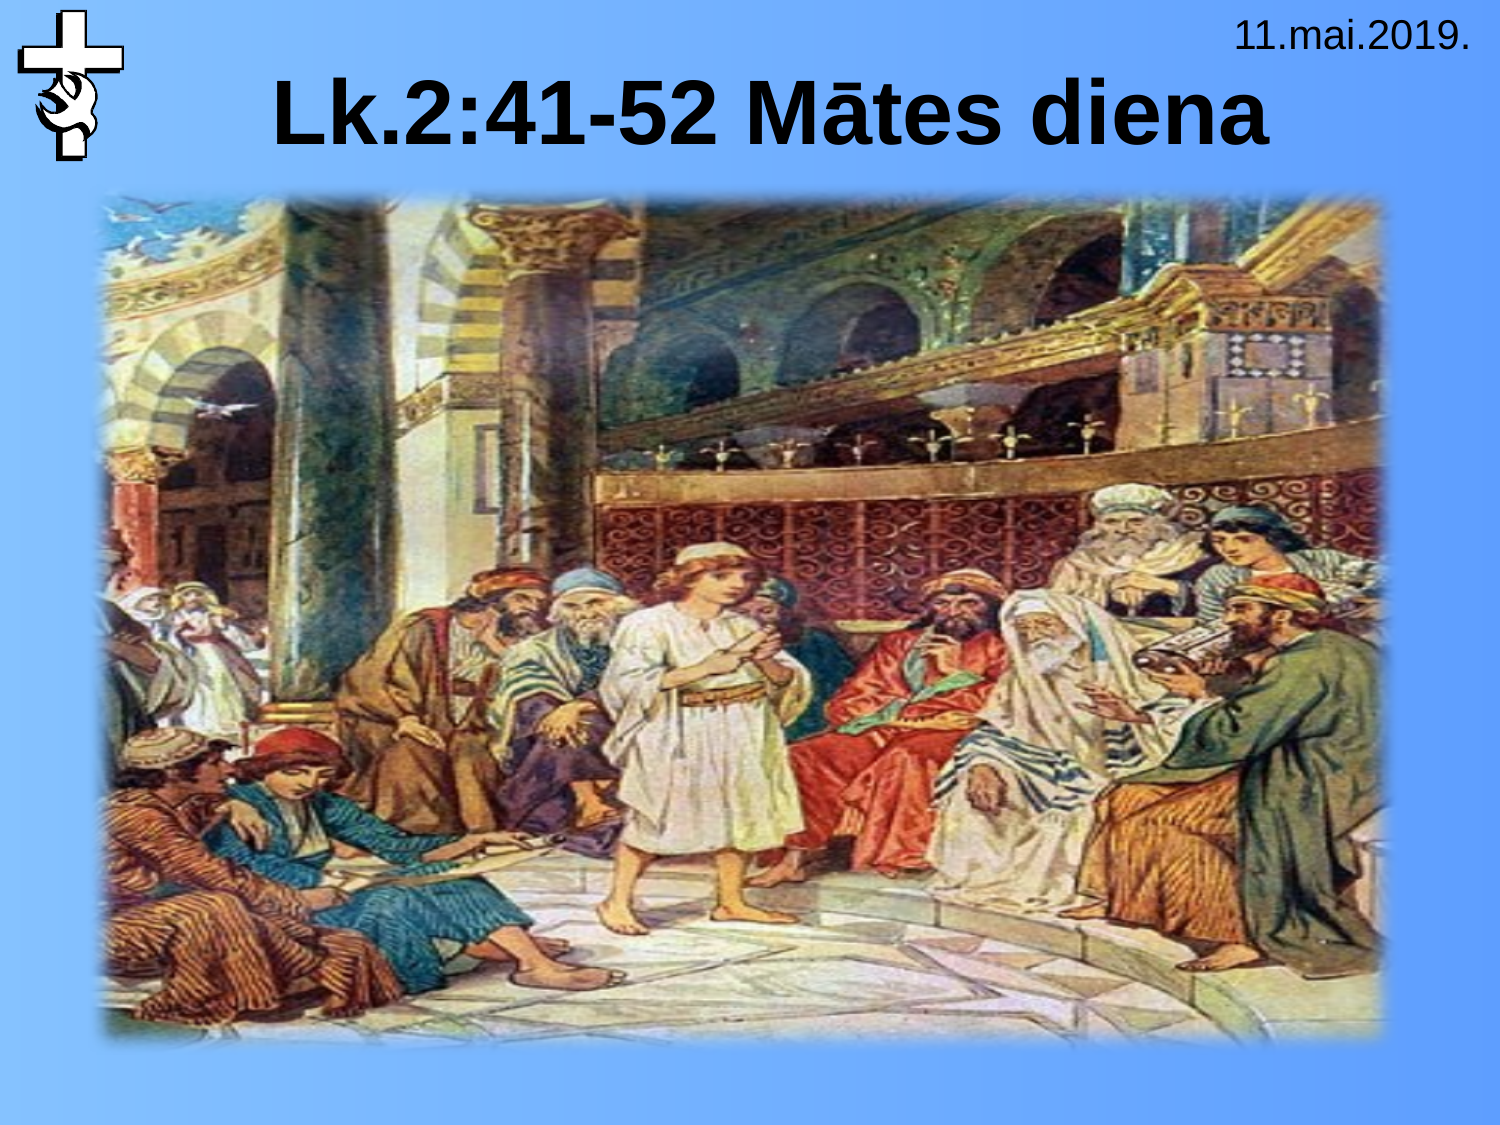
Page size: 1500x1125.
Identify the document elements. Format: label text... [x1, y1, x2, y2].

picture [17, 9, 125, 162]
text_box 11.mai.2019. [1218, 0, 1500, 65]
picture [88, 184, 1402, 1055]
title Lk.2:41-52 Mātes diena [100, 20, 1442, 197]
